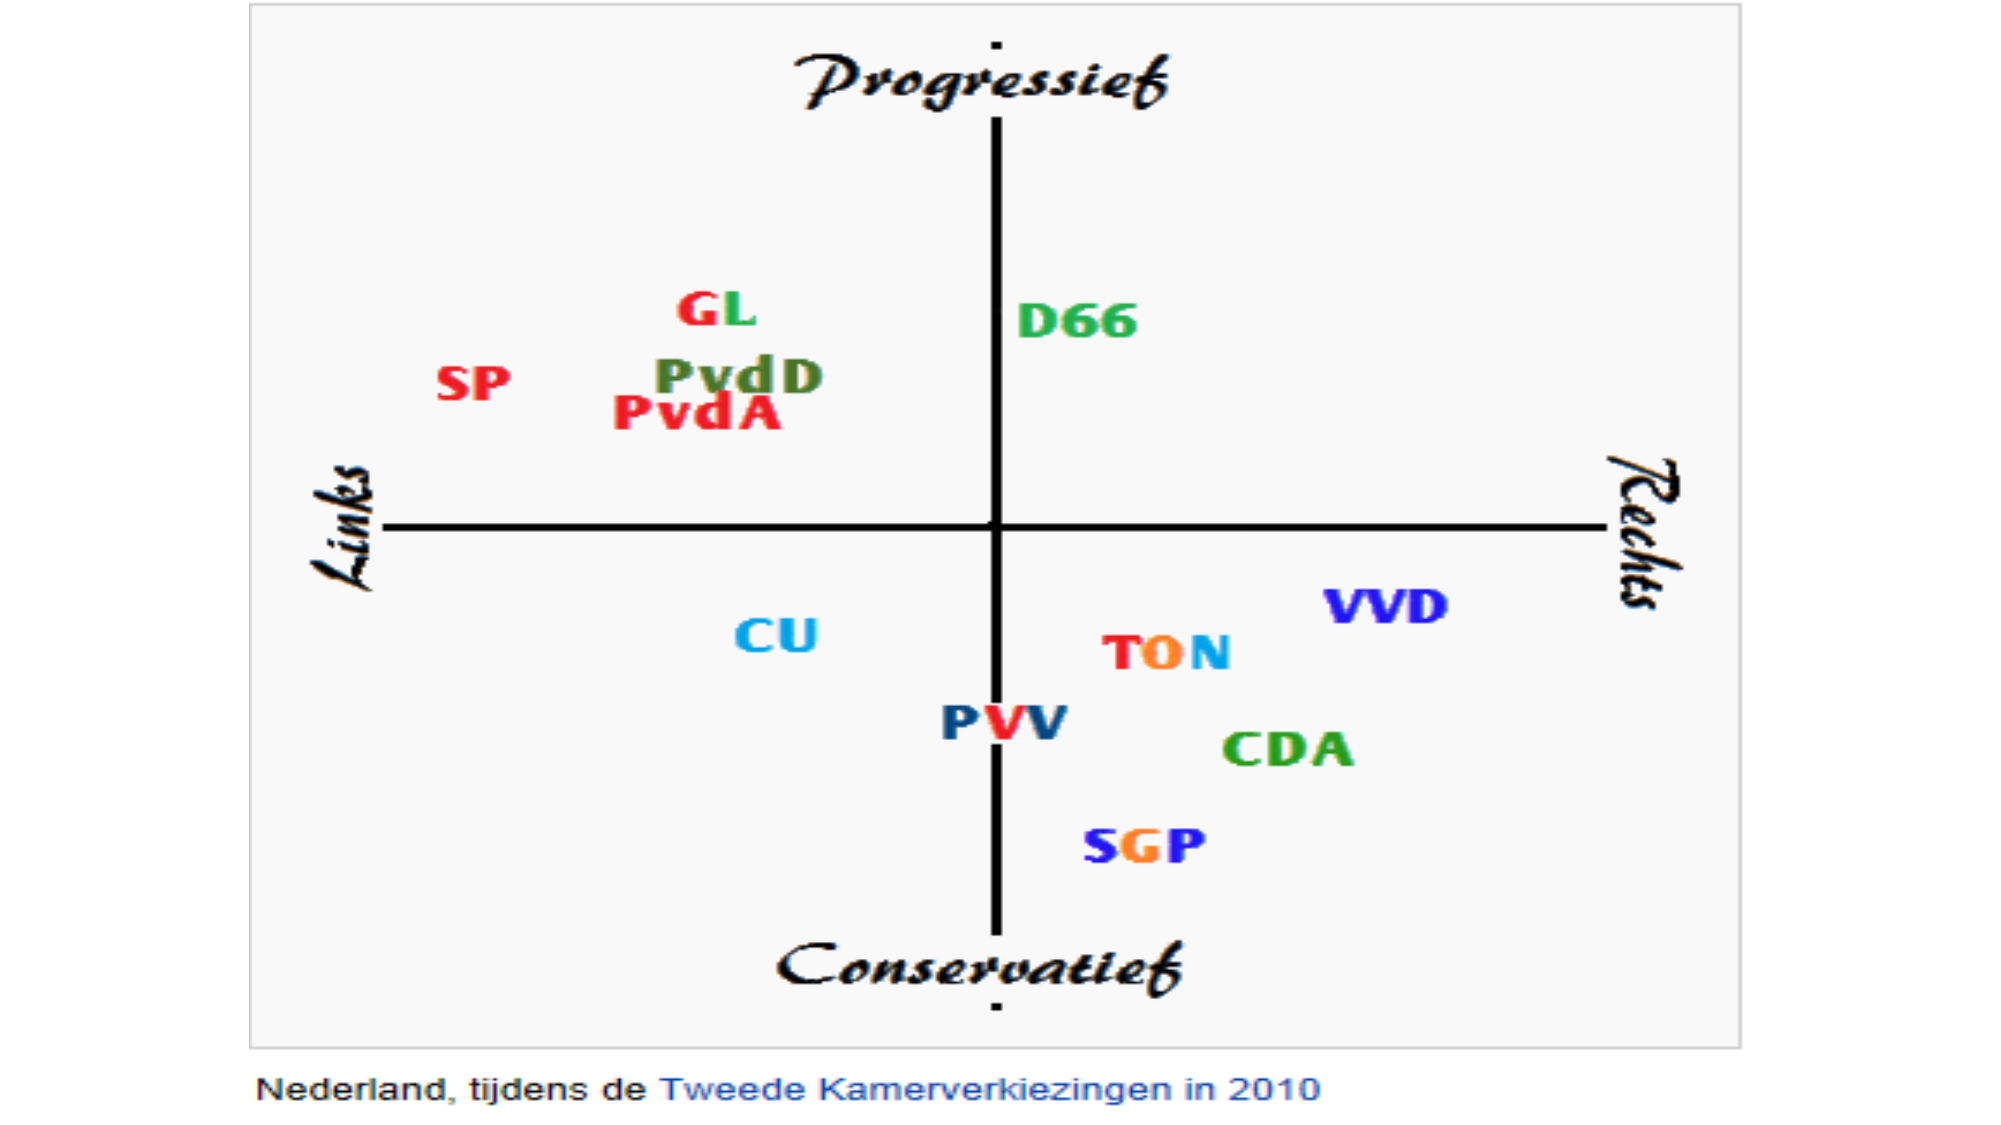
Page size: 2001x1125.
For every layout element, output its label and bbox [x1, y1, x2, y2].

list [249, 0, 1750, 1125]
